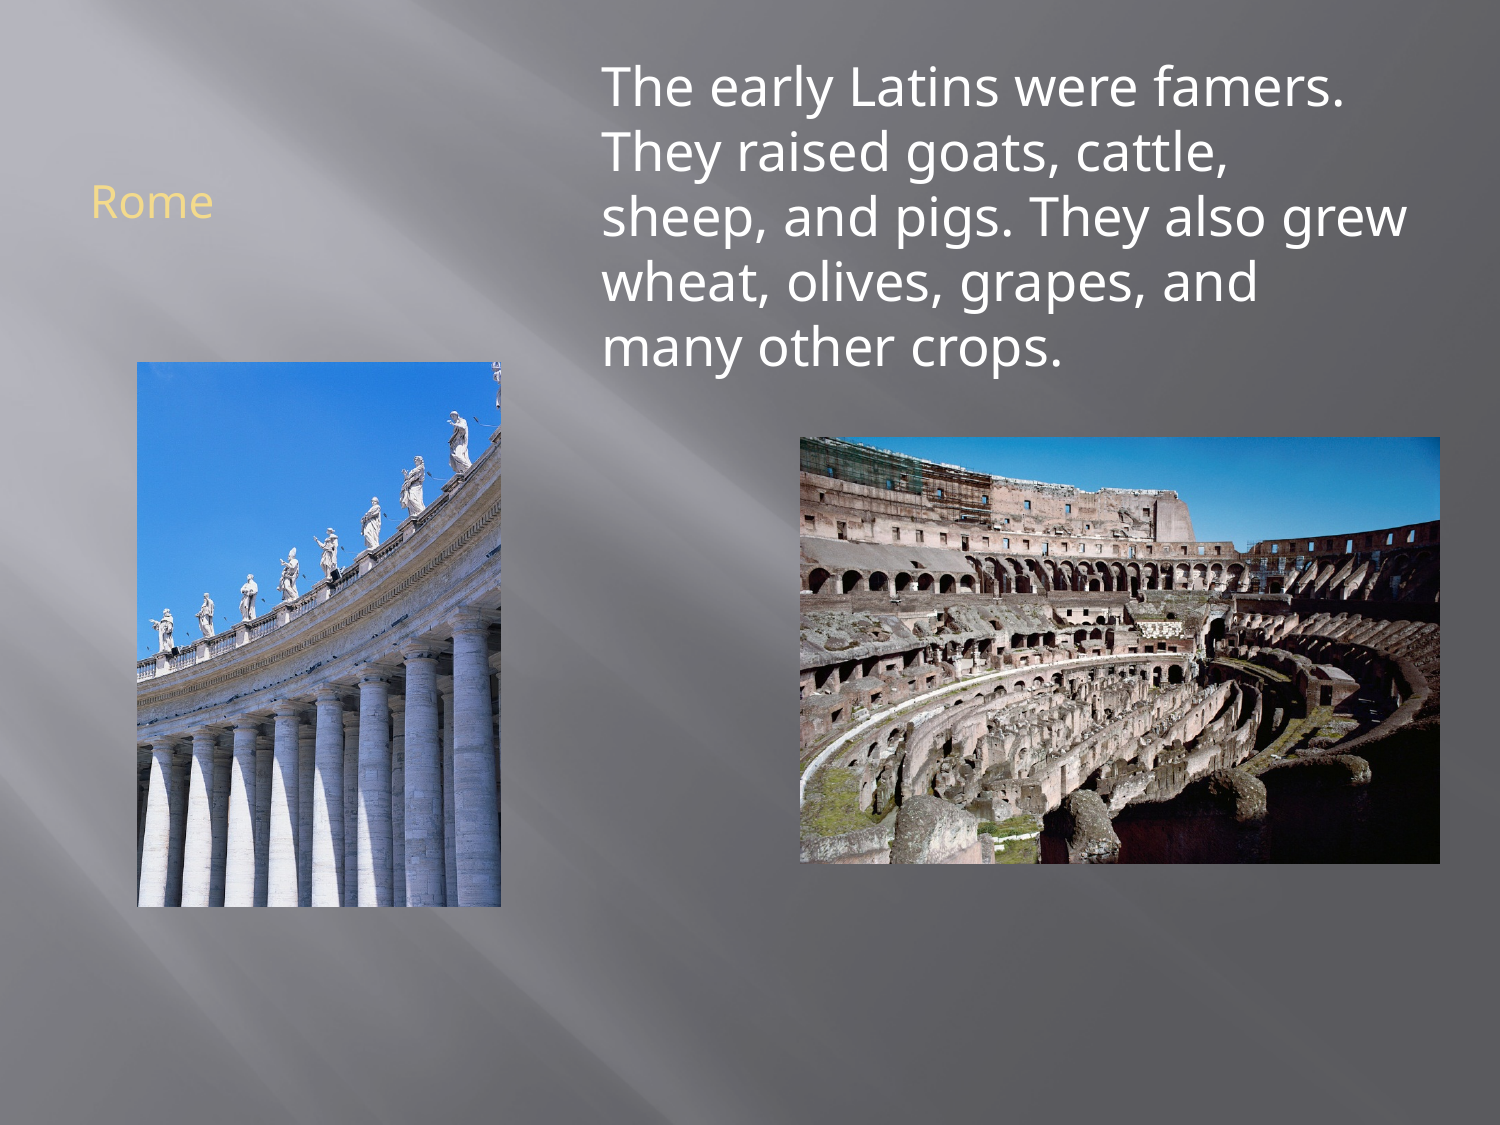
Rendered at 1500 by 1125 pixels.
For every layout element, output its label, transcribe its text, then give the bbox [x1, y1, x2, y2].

title Rome [75, 44, 569, 236]
picture [799, 437, 1441, 865]
picture [137, 362, 501, 907]
list The early Latins were famers. They raised goats, cattle, sheep, and pigs. They also grew wheat, olives, grapes, and many other crops. [586, 44, 1425, 1005]
